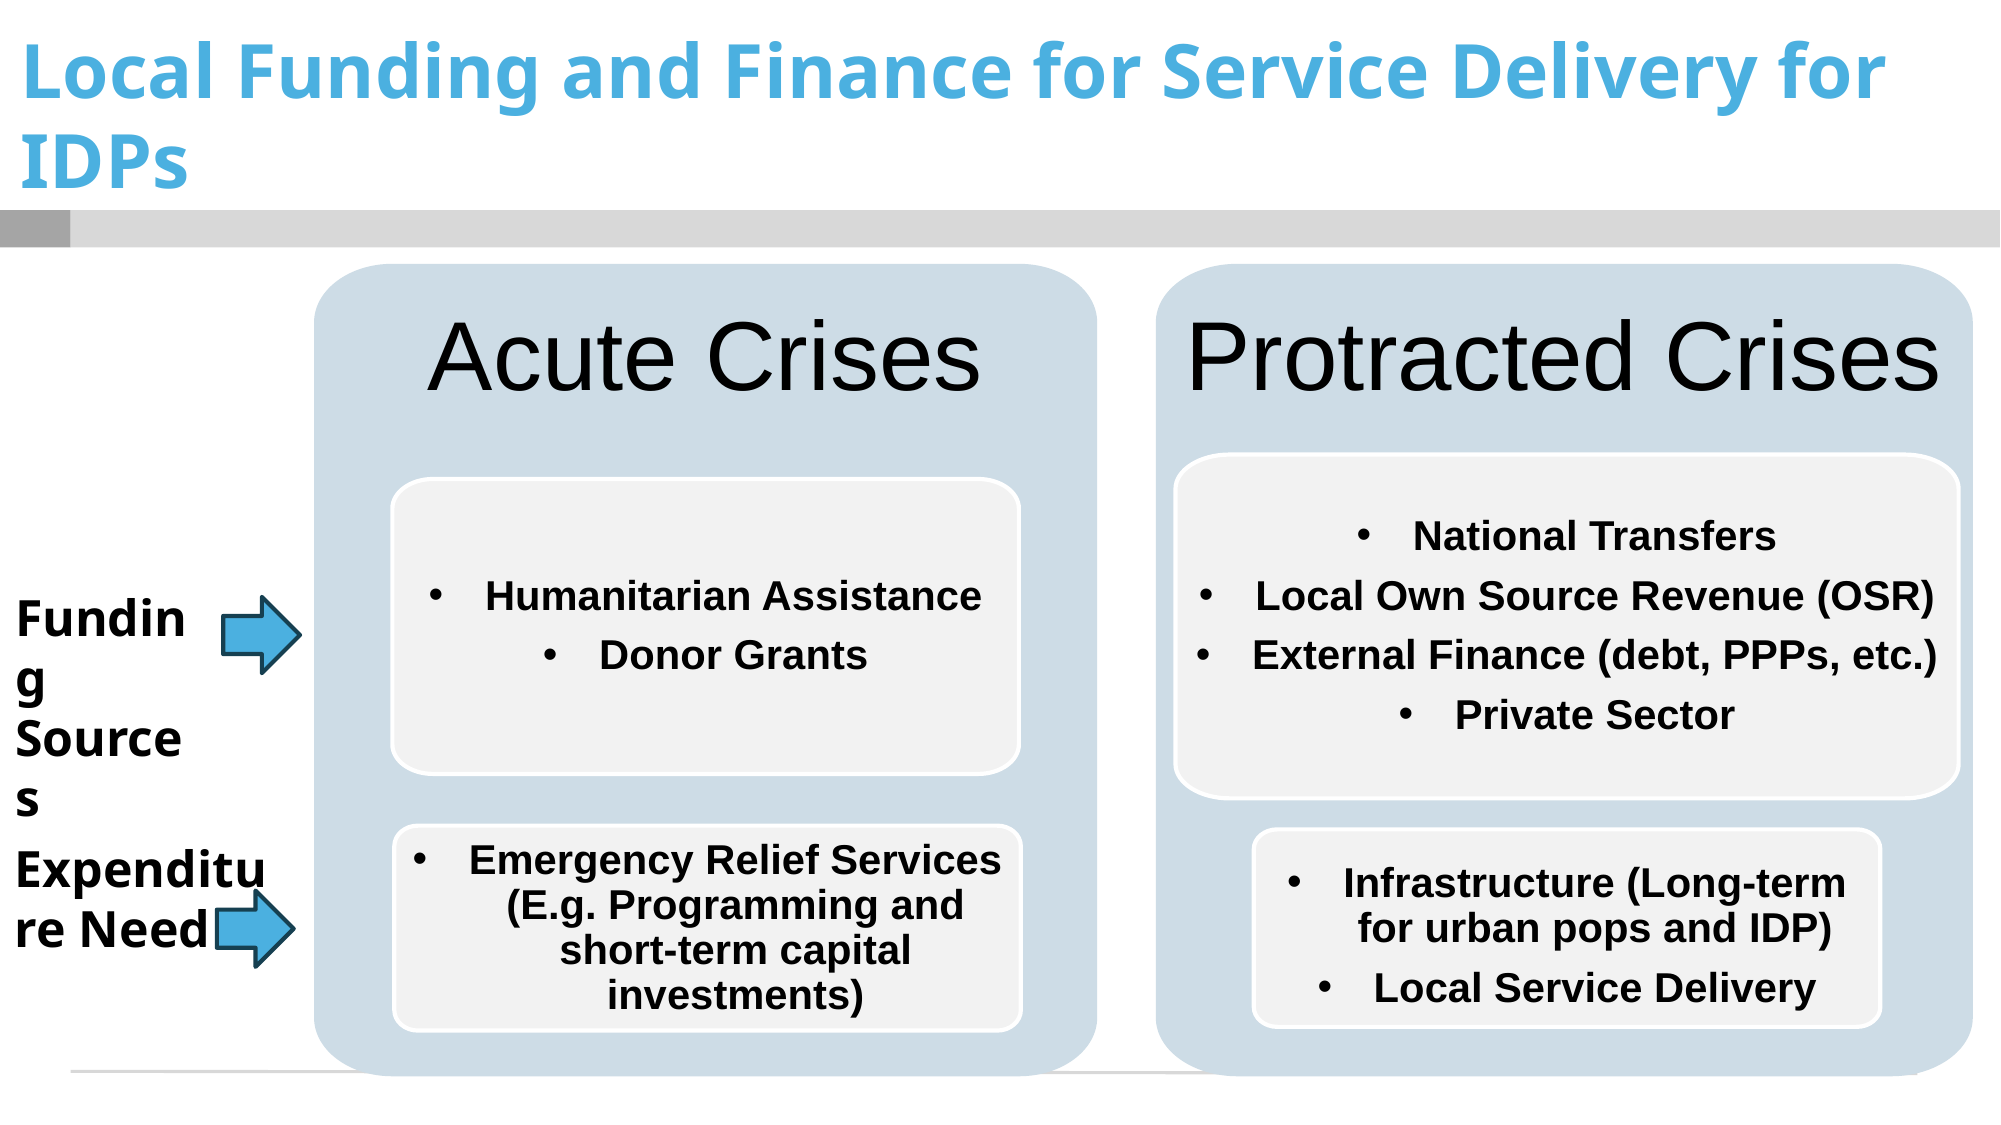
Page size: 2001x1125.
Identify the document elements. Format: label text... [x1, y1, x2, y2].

text_box Local Funding and Finance for Service Delivery for IDPs [20, 62, 1943, 164]
text_box [221, 594, 303, 676]
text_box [313, 263, 1974, 1077]
text_box Funding Sources [0, 578, 220, 834]
text_box [214, 888, 296, 969]
text_box Expenditure Need [0, 830, 300, 966]
